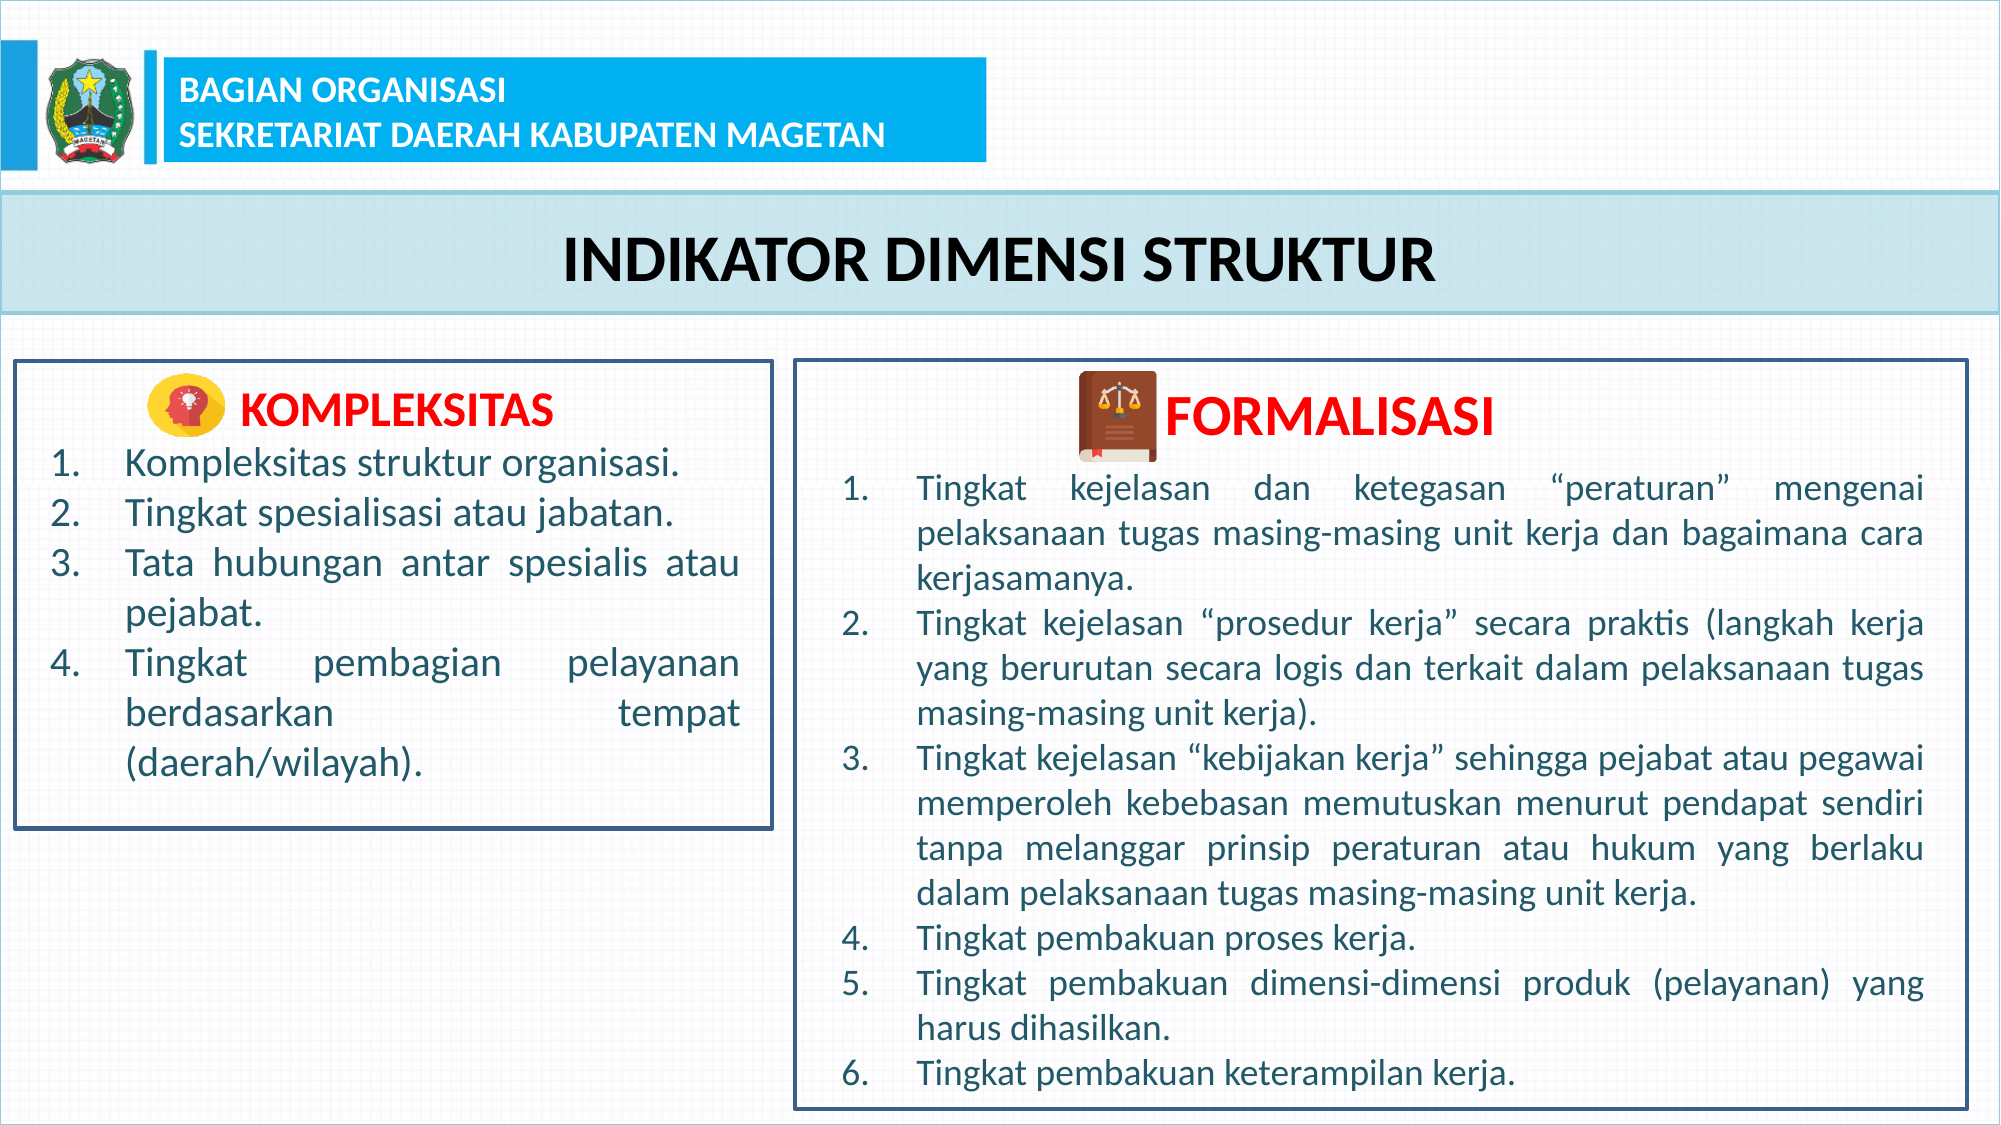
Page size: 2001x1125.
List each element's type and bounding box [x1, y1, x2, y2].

text_box [15, 360, 773, 829]
picture [1072, 370, 1164, 462]
text_box [0, 0, 2000, 1125]
picture [6, 47, 174, 174]
text_box [794, 359, 1968, 1125]
